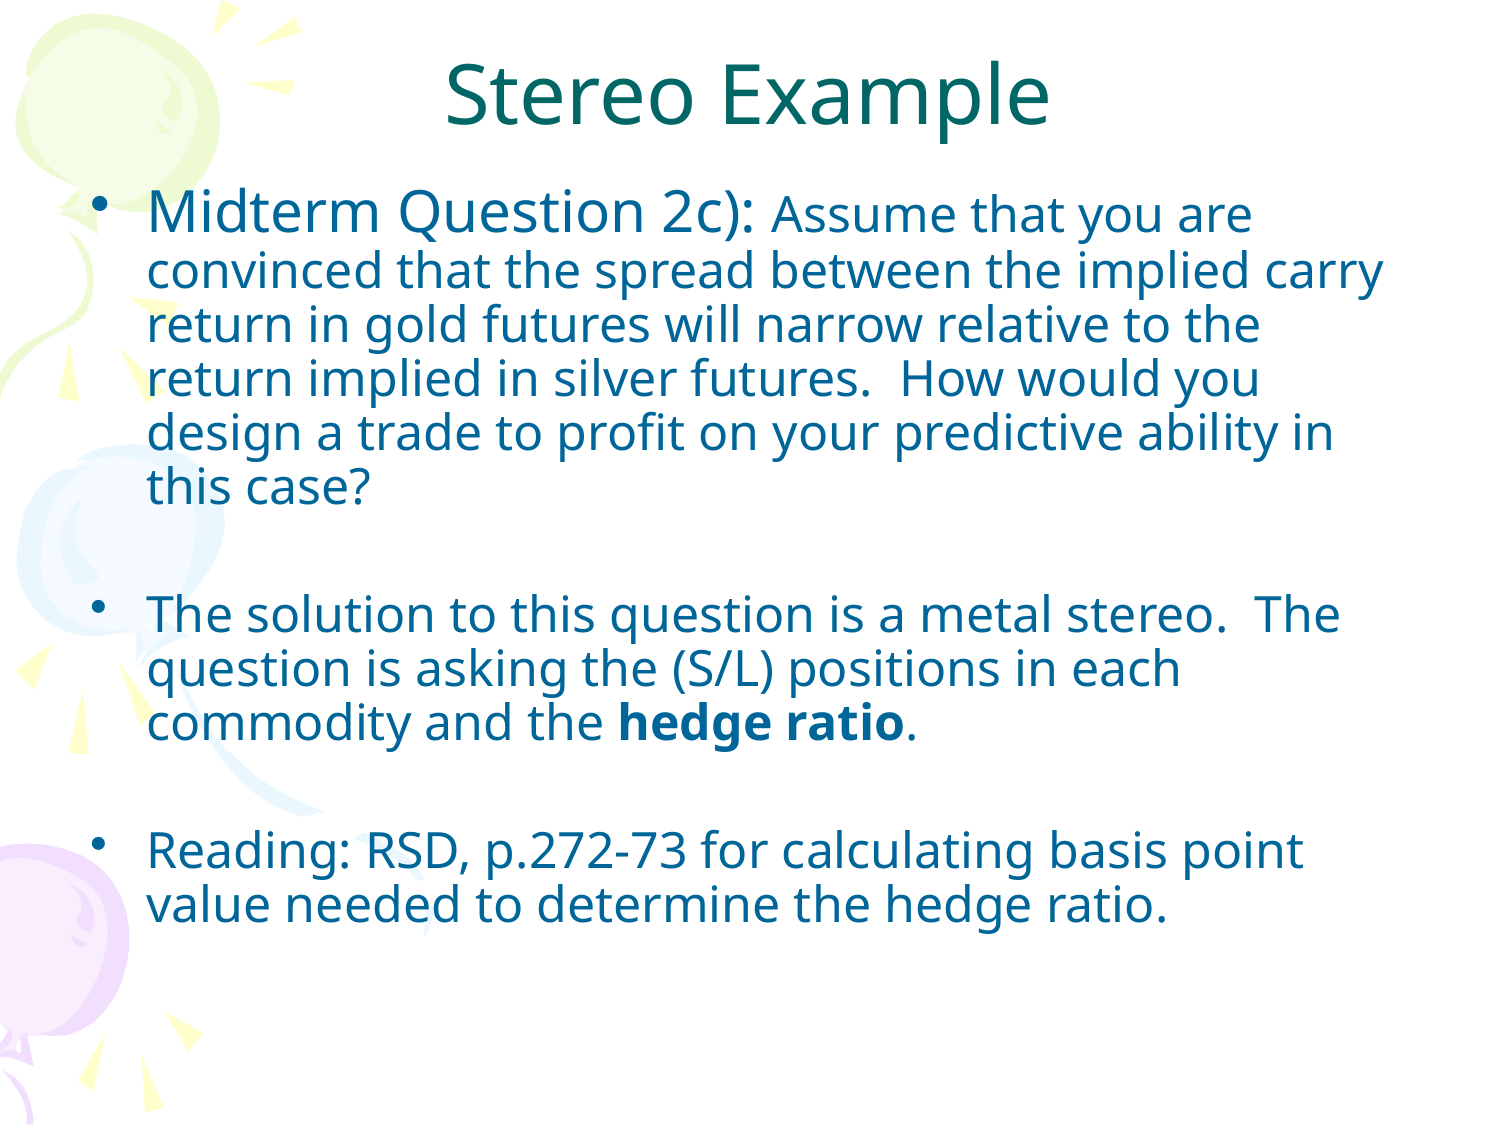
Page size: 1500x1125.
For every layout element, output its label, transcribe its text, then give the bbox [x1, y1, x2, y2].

title Stereo Example [72, 16, 1425, 150]
list Midterm Question 2c): Assume that you are convinced that the spread between the implied carry return in gold futures will narrow relative to the return implied in silver futures. How would you design a trade to profit on your predictive ability in this case? The solution to this question is a metal stereo. The question is asking the (S/L) positions in each commodity and the hedge ratio. Reading: RSD, p.272-73 for calculating basis point value needed to determine the hedge ratio. [75, 174, 1425, 950]
